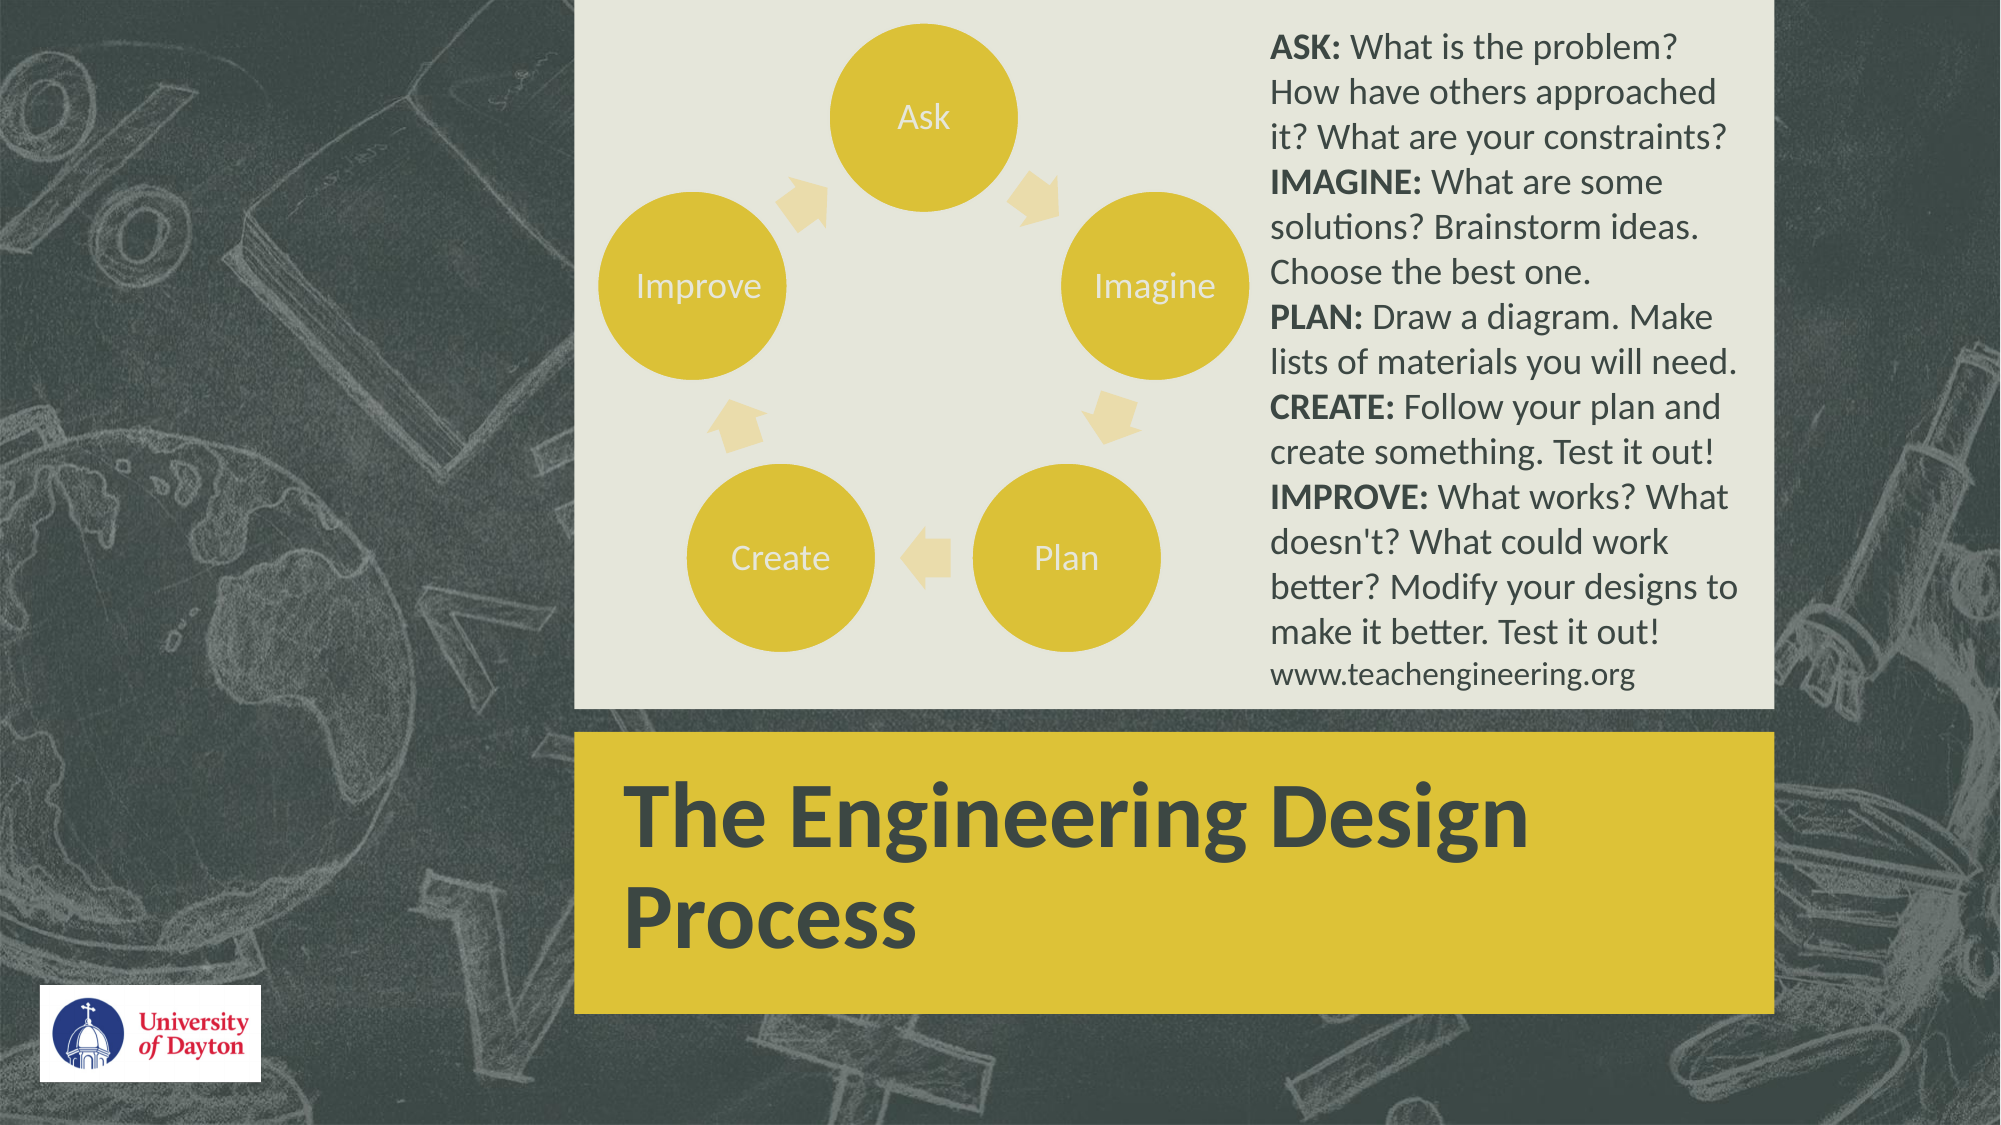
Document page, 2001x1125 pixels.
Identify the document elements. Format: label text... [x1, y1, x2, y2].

picture [0, 0, 2001, 1125]
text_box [597, 22, 1251, 654]
text_box ASK: What is the problem? How have others approached it? What are your constraints? IMAGINE: What are some solutions? Brainstorm ideas. Choose the best one. PLAN: Draw a diagram. Make lists of materials you will need. CREATE: Follow your plan and create something. Test it out! IMPROVE: What works? What doesn't? What could work better? Modify your designs to make it better. Test it out! www.teachengineering.org [1255, 14, 1765, 712]
title The Engineering Design Process [608, 758, 1691, 977]
